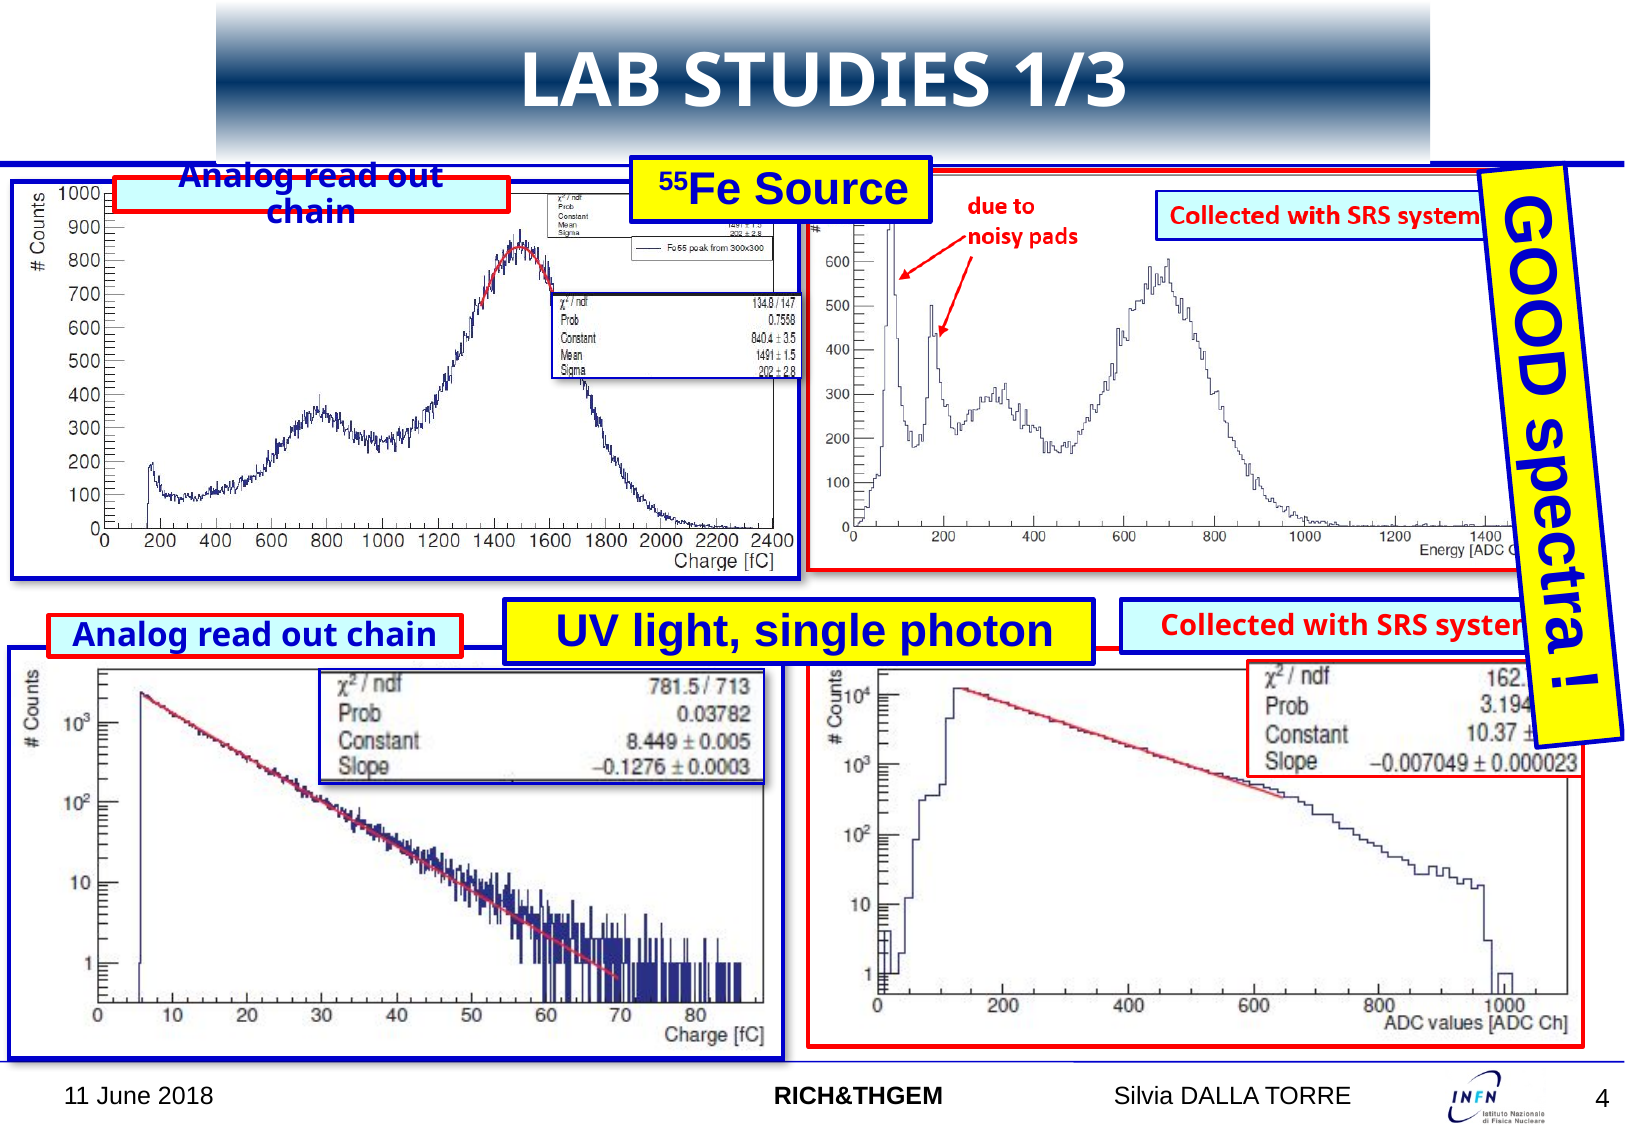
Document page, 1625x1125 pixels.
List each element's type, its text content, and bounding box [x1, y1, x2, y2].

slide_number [48, 1095, 1431, 1125]
text_box Analog read out chain [112, 175, 510, 182]
text_box UV light, single photon [502, 597, 1095, 666]
text_box Analog read out chain [47, 613, 463, 648]
picture [11, 649, 781, 1057]
text_box GOOD spectra ! [1476, 160, 1625, 745]
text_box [810, 172, 1536, 568]
picture [14, 183, 801, 577]
text_box 55Fe Source [629, 155, 932, 224]
title LAB STUDIES 1/3 [216, 1, 1431, 164]
picture [1445, 1068, 1546, 1125]
picture [810, 650, 1582, 1045]
text_box Collected with SRS system [1119, 597, 1524, 649]
